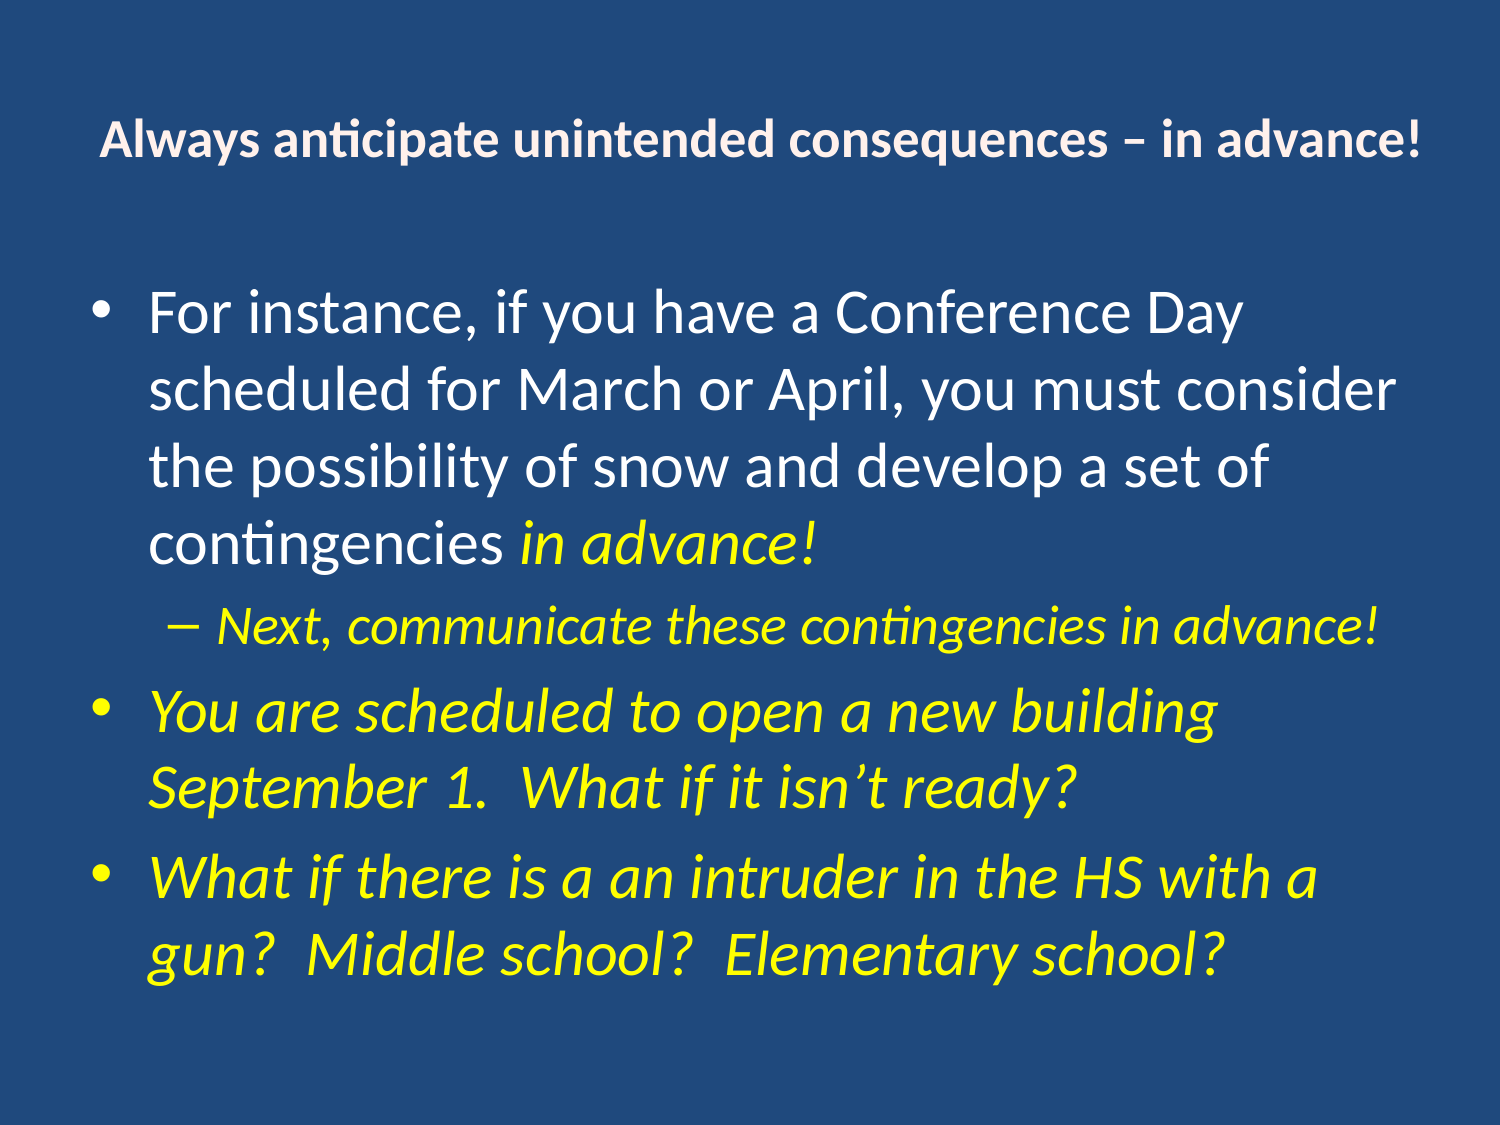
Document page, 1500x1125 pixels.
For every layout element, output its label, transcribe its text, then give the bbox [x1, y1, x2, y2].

title Always anticipate unintended consequences – in advance! [75, 62, 1450, 275]
list For instance, if you have a Conference Day scheduled for March or April, you must consider the possibility of snow and develop a set of contingencies in advance! Next, communicate these contingencies in advance! You are scheduled to open a new building September 1. What if it isn’t ready? What if there is a an intruder in the HS with a gun? Middle school? Elementary school? [75, 262, 1425, 1005]
